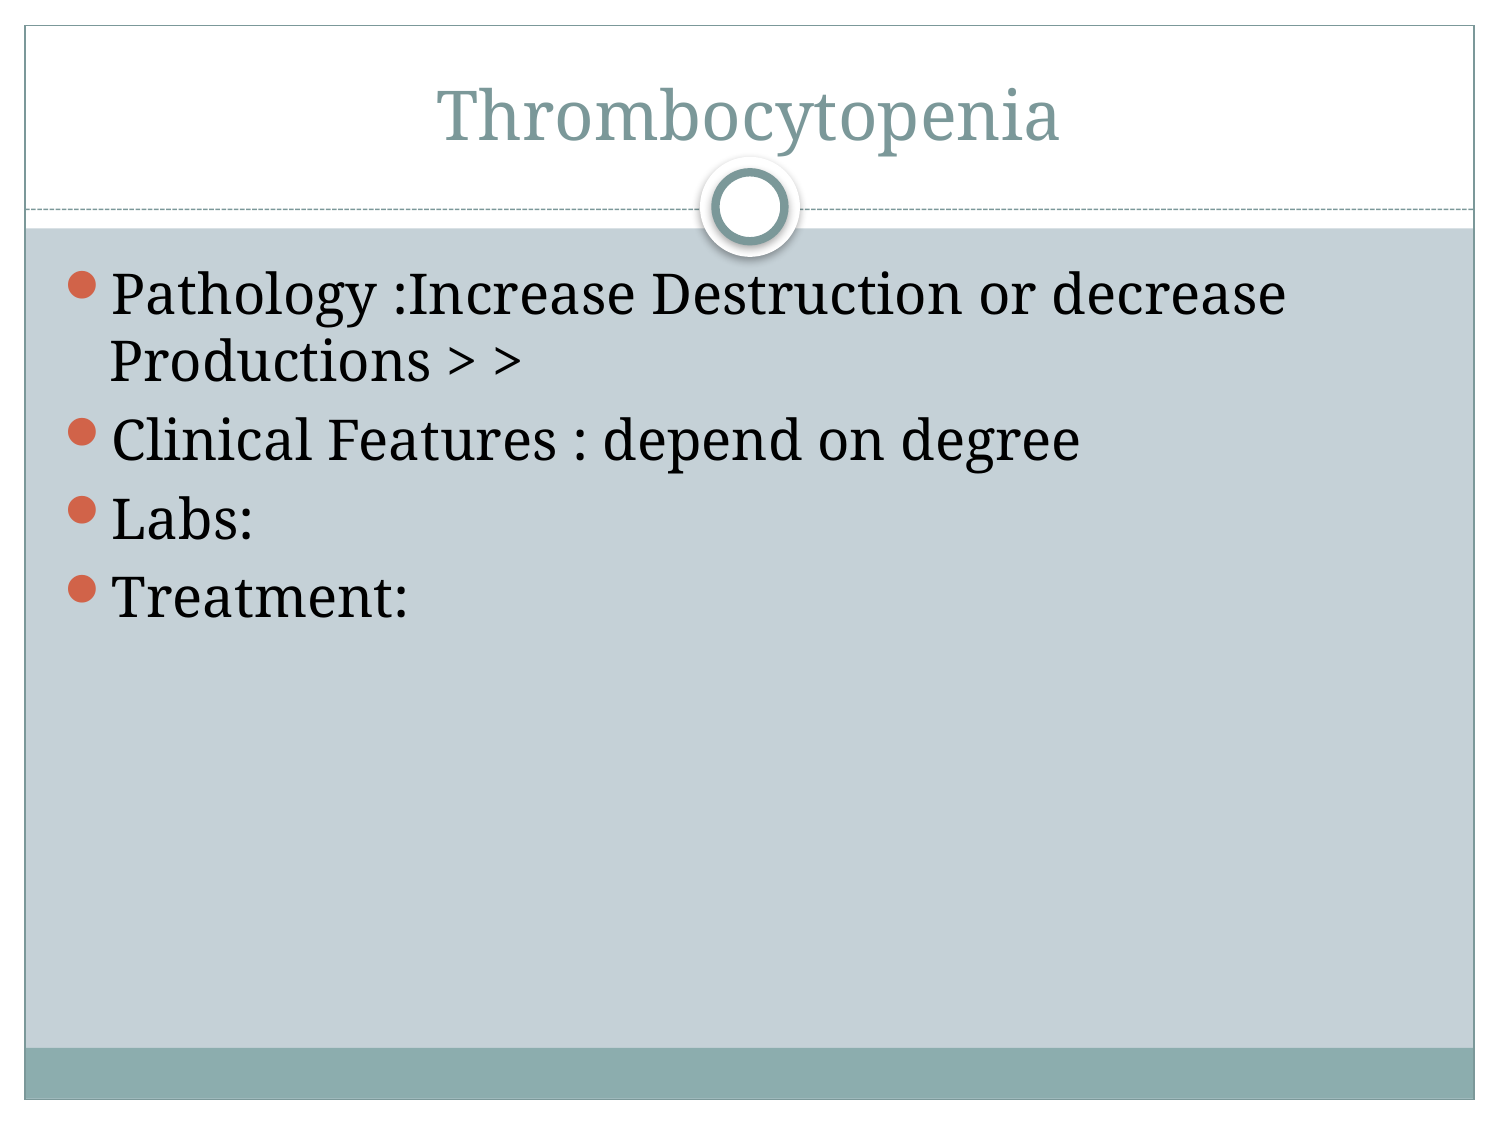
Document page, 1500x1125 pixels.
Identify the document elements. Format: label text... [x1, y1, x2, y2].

list Pathology :Increase Destruction or decrease Productions > > Clinical Features : depend on degree Labs: Treatment: [49, 250, 1445, 1001]
title Thrombocytopenia [49, 37, 1450, 162]
